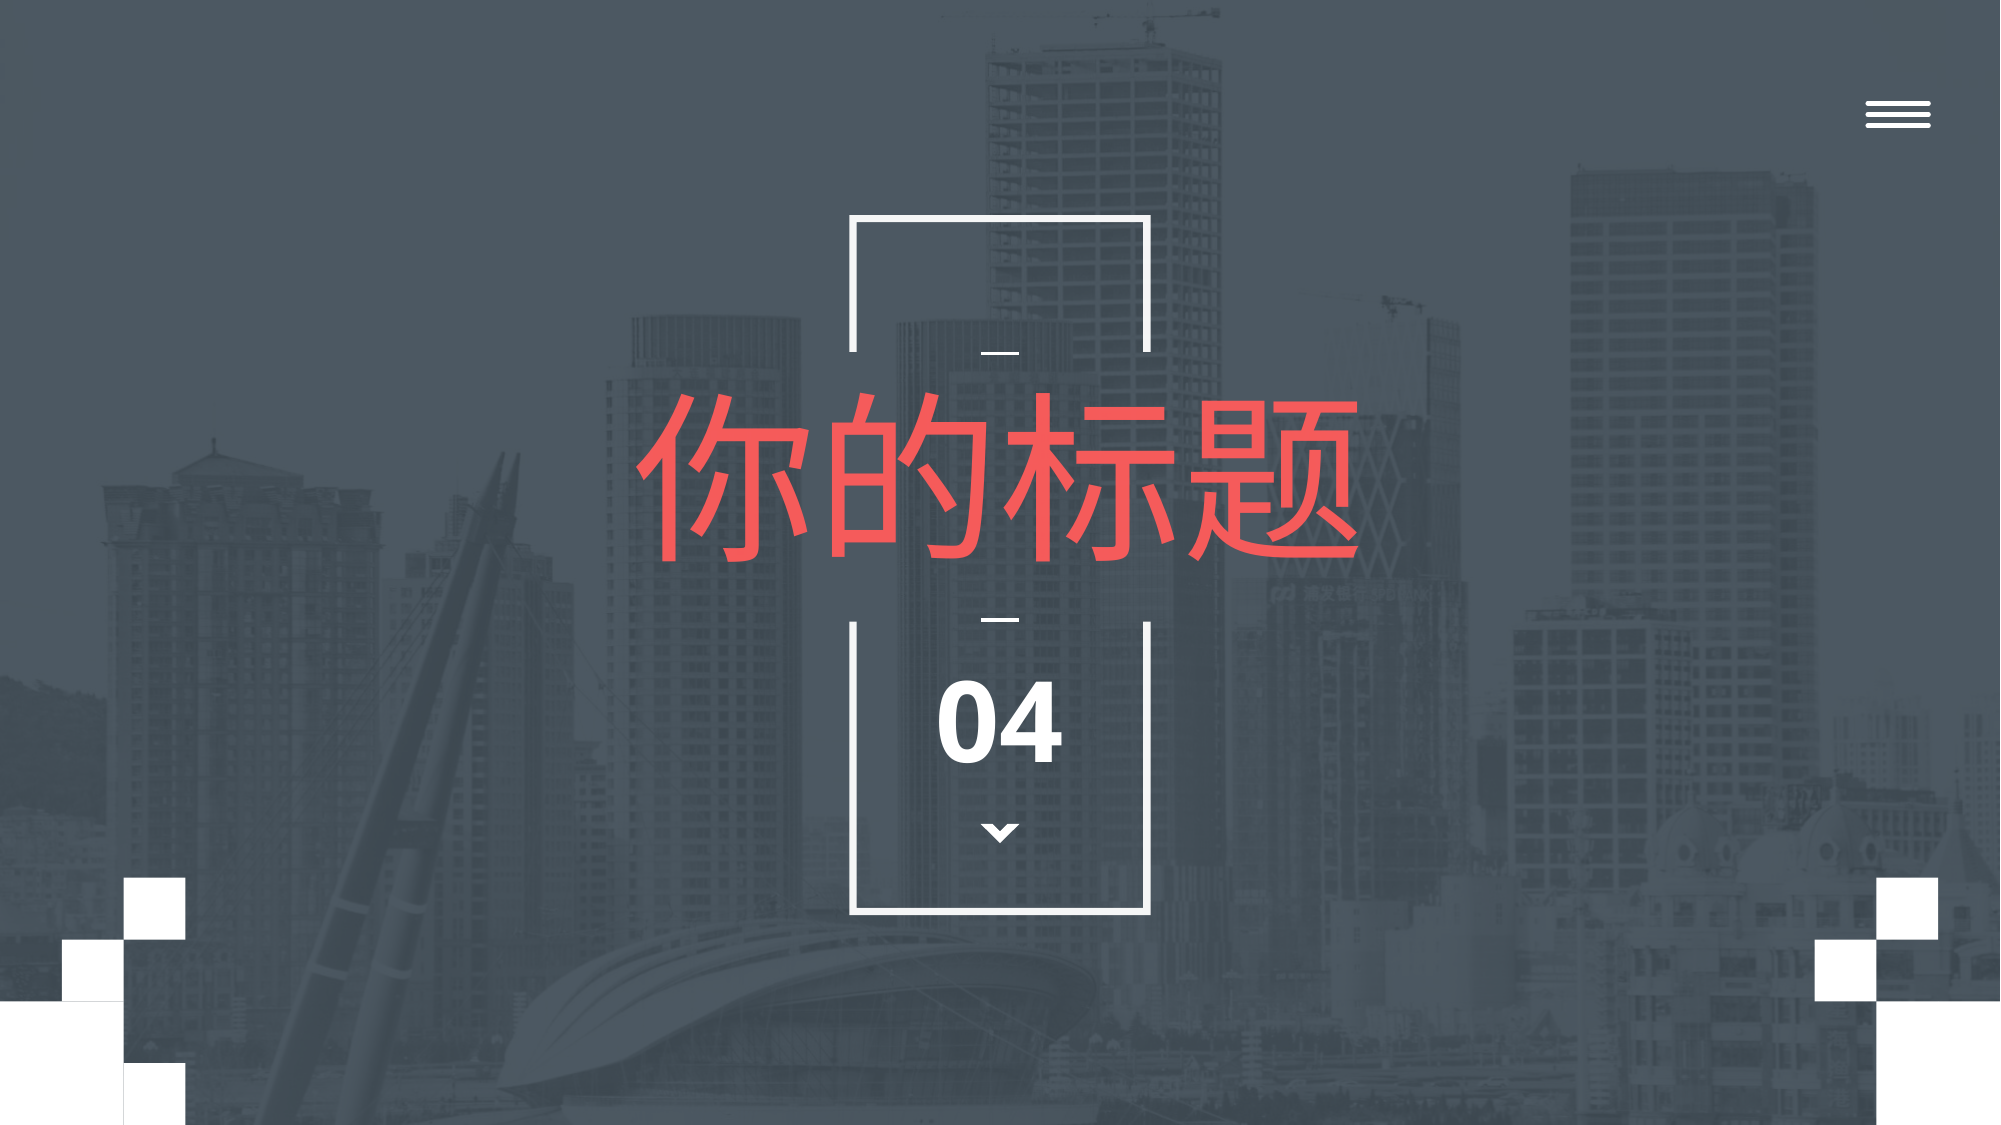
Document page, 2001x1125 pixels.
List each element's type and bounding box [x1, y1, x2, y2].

text_box [1814, 877, 2000, 1125]
text_box [614, 214, 1386, 916]
picture [0, 0, 2000, 1125]
text_box [1867, 103, 1929, 126]
text_box [0, 877, 186, 1125]
